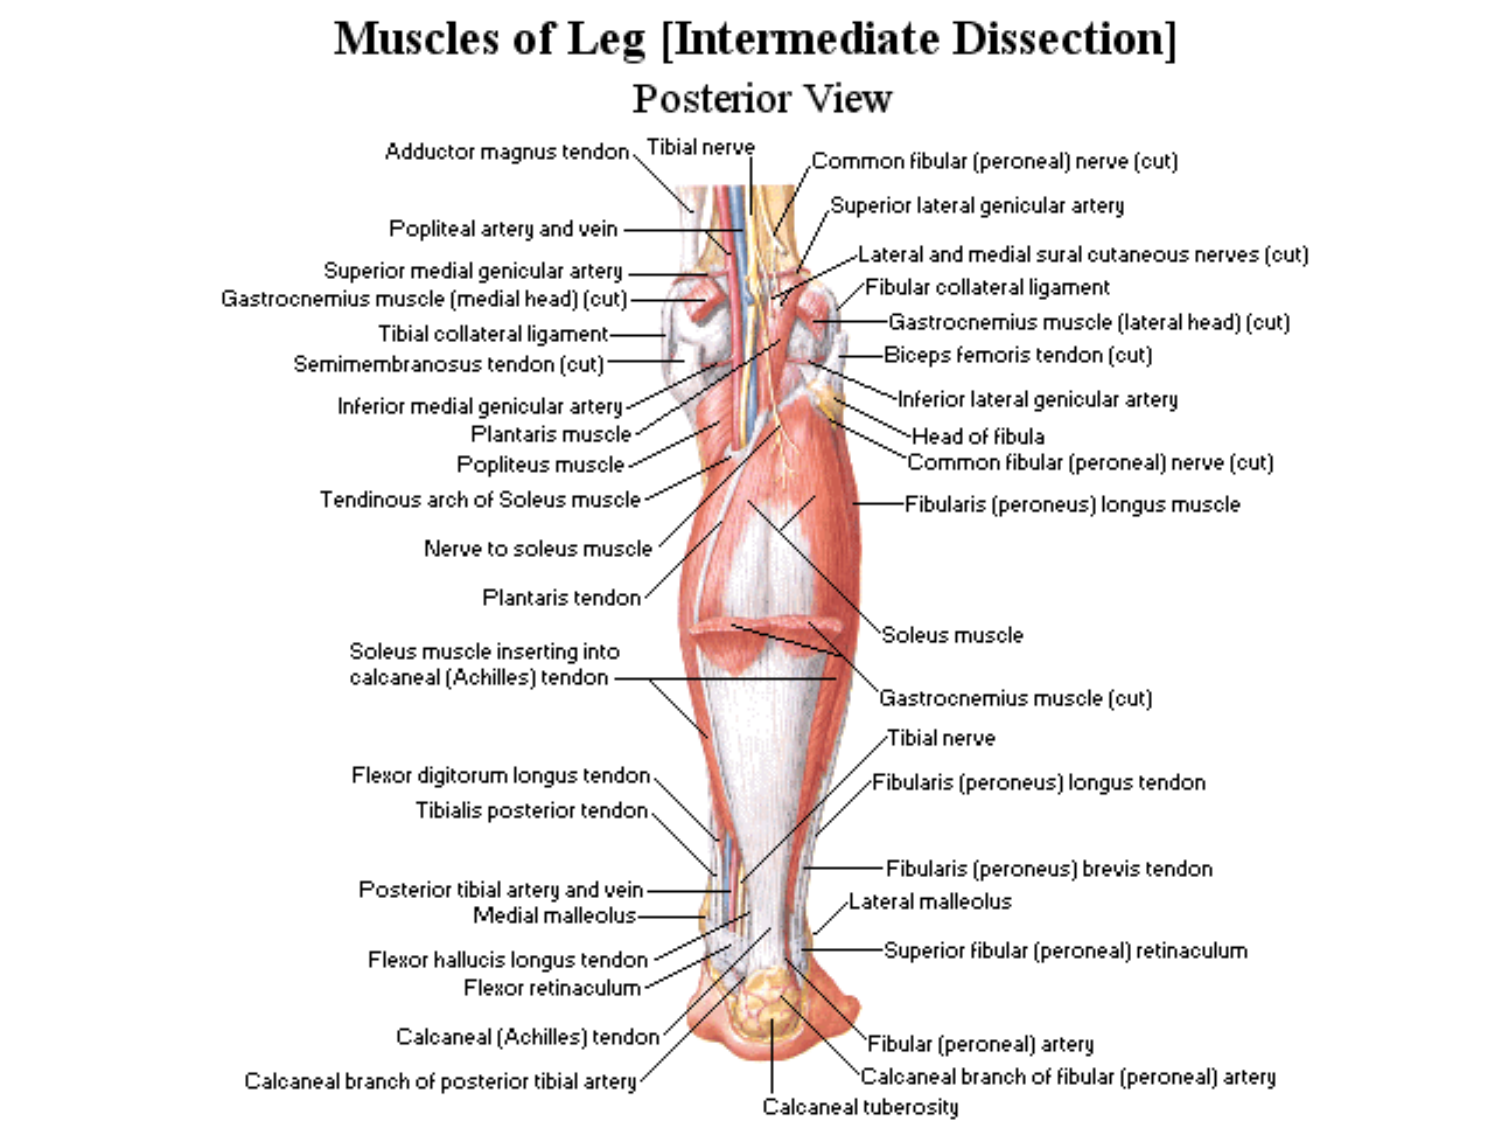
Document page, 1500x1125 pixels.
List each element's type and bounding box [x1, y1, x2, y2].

picture [170, 8, 1318, 1125]
